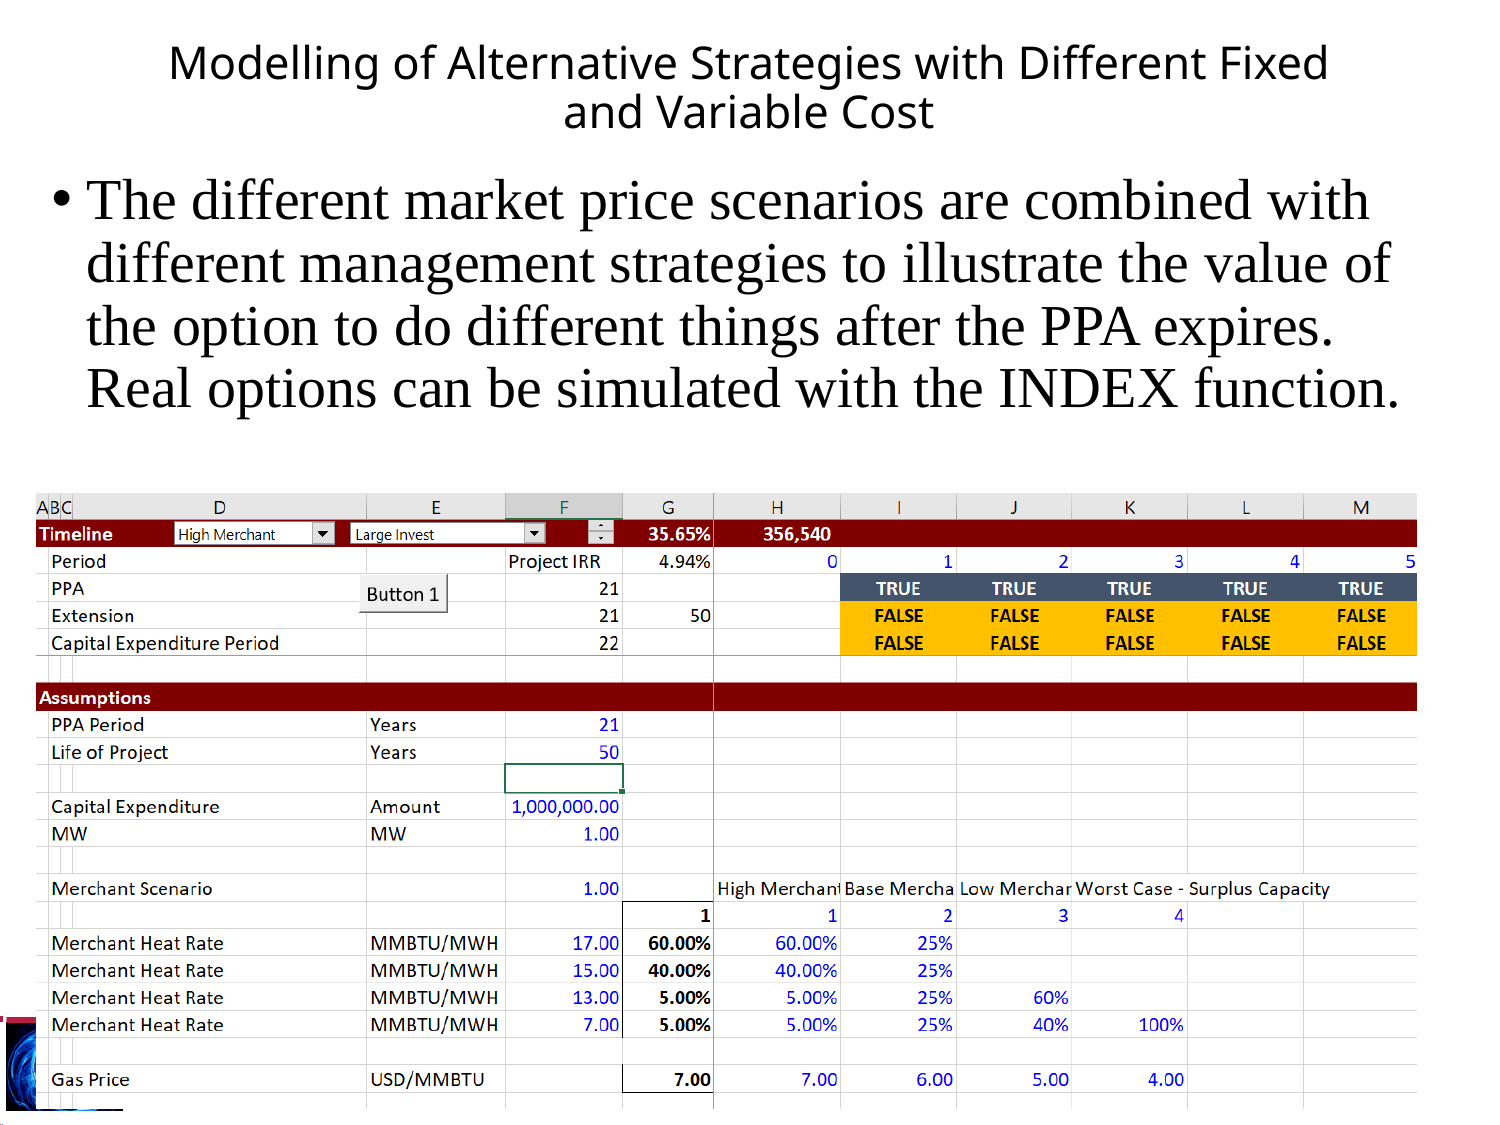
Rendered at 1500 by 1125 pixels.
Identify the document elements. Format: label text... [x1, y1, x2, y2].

list The different market price scenarios are combined with different management strategies to illustrate the value of the option to do different things after the PPA expires. Real options can be simulated with the INDEX function. [36, 162, 1428, 472]
picture [0, 493, 1417, 1125]
title Modelling of Alternative Strategies with Different Fixed and Variable Cost [120, 32, 1378, 146]
